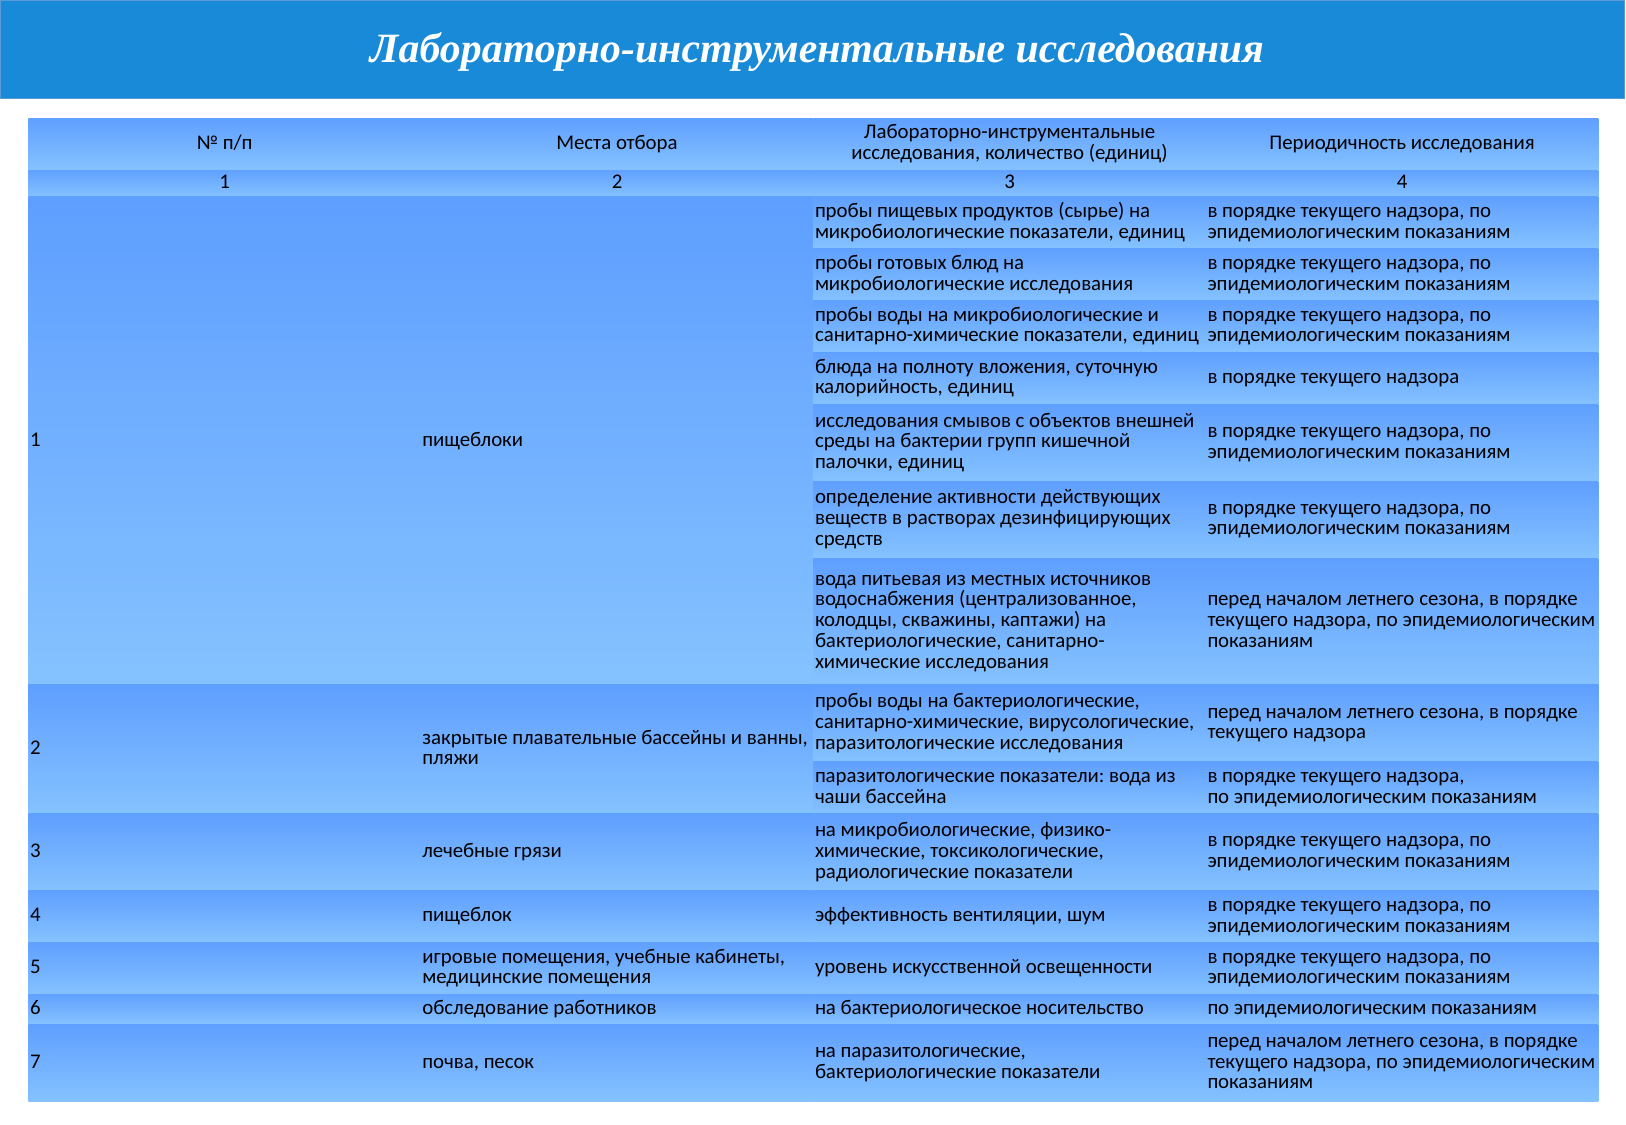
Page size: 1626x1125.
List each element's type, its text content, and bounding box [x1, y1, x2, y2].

table_cell на бактериологическое носительство [813, 994, 1206, 1024]
table_cell пробы готовых блюд на микробиологические исследования [813, 249, 1206, 301]
table_cell в порядке текущего надзора, по эпидемиологическим показаниям [1206, 942, 1598, 994]
table_cell в порядке текущего надзора, по эпидемиологическим показаниям [1206, 301, 1598, 352]
table_cell в порядке текущего надзора [1206, 352, 1598, 404]
table_cell в порядке текущего надзора, по эпидемиологическим показаниям [1206, 197, 1598, 249]
table_cell 2 [28, 685, 421, 814]
table_cell 4 [1206, 170, 1598, 197]
table_cell 2 [421, 170, 813, 197]
table_cell 7 [28, 1024, 421, 1101]
table_cell на микробиологические, физико-химические, токсикологические, радиологические показатели [813, 814, 1206, 891]
table_cell паразитологические показатели: вода из чаши бассейна [813, 762, 1206, 814]
table_cell в порядке текущего надзора, по эпидемиологическим показаниям [1206, 404, 1598, 481]
table_cell лечебные грязи [421, 814, 813, 891]
table_cell в порядке текущего надзора, по эпидемиологическим показаниям [1206, 762, 1598, 814]
table_cell пробы воды на микробиологические и санитарно-химические показатели, единиц [813, 301, 1206, 352]
table_header № п/п [28, 118, 421, 170]
table_cell обследование работников [421, 994, 813, 1024]
table_cell перед началом летнего сезона, в порядке текущего надзора, по эпидемиологическим показаниям [1206, 558, 1598, 685]
table_cell в порядке текущего надзора, по эпидемиологическим показаниям [1206, 814, 1598, 891]
table_cell пищеблоки [421, 197, 813, 685]
table_cell исследования смывов с объектов внешней среды на бактерии групп кишечной палочки, единиц [813, 404, 1206, 481]
table_cell эффективность вентиляции, шум [813, 891, 1206, 942]
table_cell закрытые плавательные бассейны и ванны, пляжи [421, 685, 813, 814]
table_header Места отбора [421, 118, 813, 170]
table_cell пробы воды на бактериологические, санитарно-химические, вирусологические, паразитологические исследования [813, 685, 1206, 762]
table_cell блюда на полноту вложения, суточную калорийность, единиц [813, 352, 1206, 404]
table_cell 1 [28, 197, 421, 685]
table_cell вода питьевая из местных источников водоснабжения (централизованное, колодцы, скважины, каптажи) на бактериологические, санитарно-химические исследования [813, 558, 1206, 685]
table_cell пробы пищевых продуктов (сырье) на микробиологические показатели, единиц [813, 197, 1206, 249]
table_cell уровень искусственной освещенности [813, 942, 1206, 994]
table_cell на паразитологические, бактериологические показатели [813, 1024, 1206, 1101]
table_cell 3 [28, 814, 421, 891]
table_cell 3 [813, 170, 1206, 197]
table_cell в порядке текущего надзора, по эпидемиологическим показаниям [1206, 481, 1598, 558]
table_cell игровые помещения, учебные кабинеты, медицинские помещения [421, 942, 813, 994]
table_cell перед началом летнего сезона, в порядке текущего надзора, по эпидемиологическим показаниям [1206, 1024, 1598, 1101]
table_cell в порядке текущего надзора, по эпидемиологическим показаниям [1206, 249, 1598, 301]
table_cell в порядке текущего надзора, по эпидемиологическим показаниям [1206, 891, 1598, 942]
table_cell 4 [28, 891, 421, 942]
table_cell 5 [28, 942, 421, 994]
table_cell 1 [28, 170, 421, 197]
table_cell определение активности действующих веществ в растворах дезинфицирующих средств [813, 481, 1206, 558]
table_header Лабораторно-инструментальные исследования, количество (единиц) [813, 118, 1206, 170]
table_cell перед началом летнего сезона, в порядке текущего надзора [1206, 685, 1598, 762]
table_cell почва, песок [421, 1024, 813, 1101]
title Лабораторно-инструментальные исследования [0, 0, 1625, 99]
table_cell пищеблок [421, 891, 813, 942]
table_cell 6 [28, 994, 421, 1024]
table_cell по эпидемиологическим показаниям [1206, 994, 1598, 1024]
table_header Периодичность исследования [1206, 118, 1598, 170]
